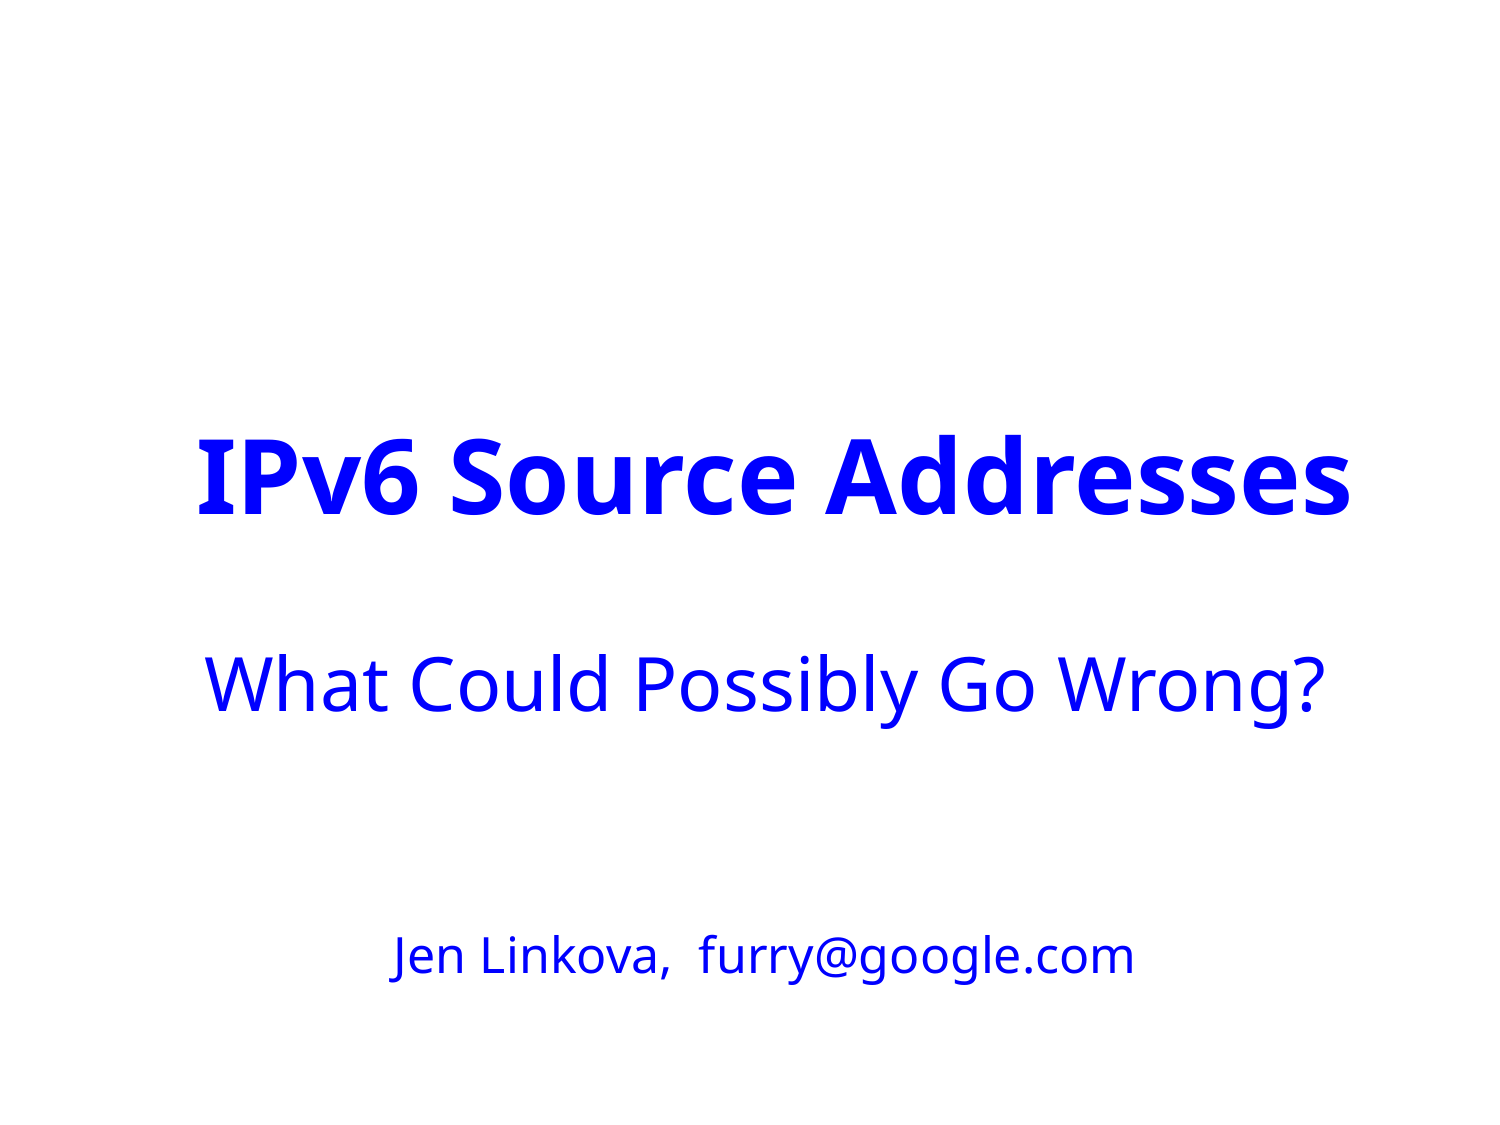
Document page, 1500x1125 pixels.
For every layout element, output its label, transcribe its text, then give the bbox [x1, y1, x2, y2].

subtitle Jen Linkova, furry@google.com [112, 833, 1388, 1006]
subtitle What Could Possibly Go Wrong? [112, 621, 1388, 793]
title IPv6 Source Addresses [112, 346, 1388, 600]
